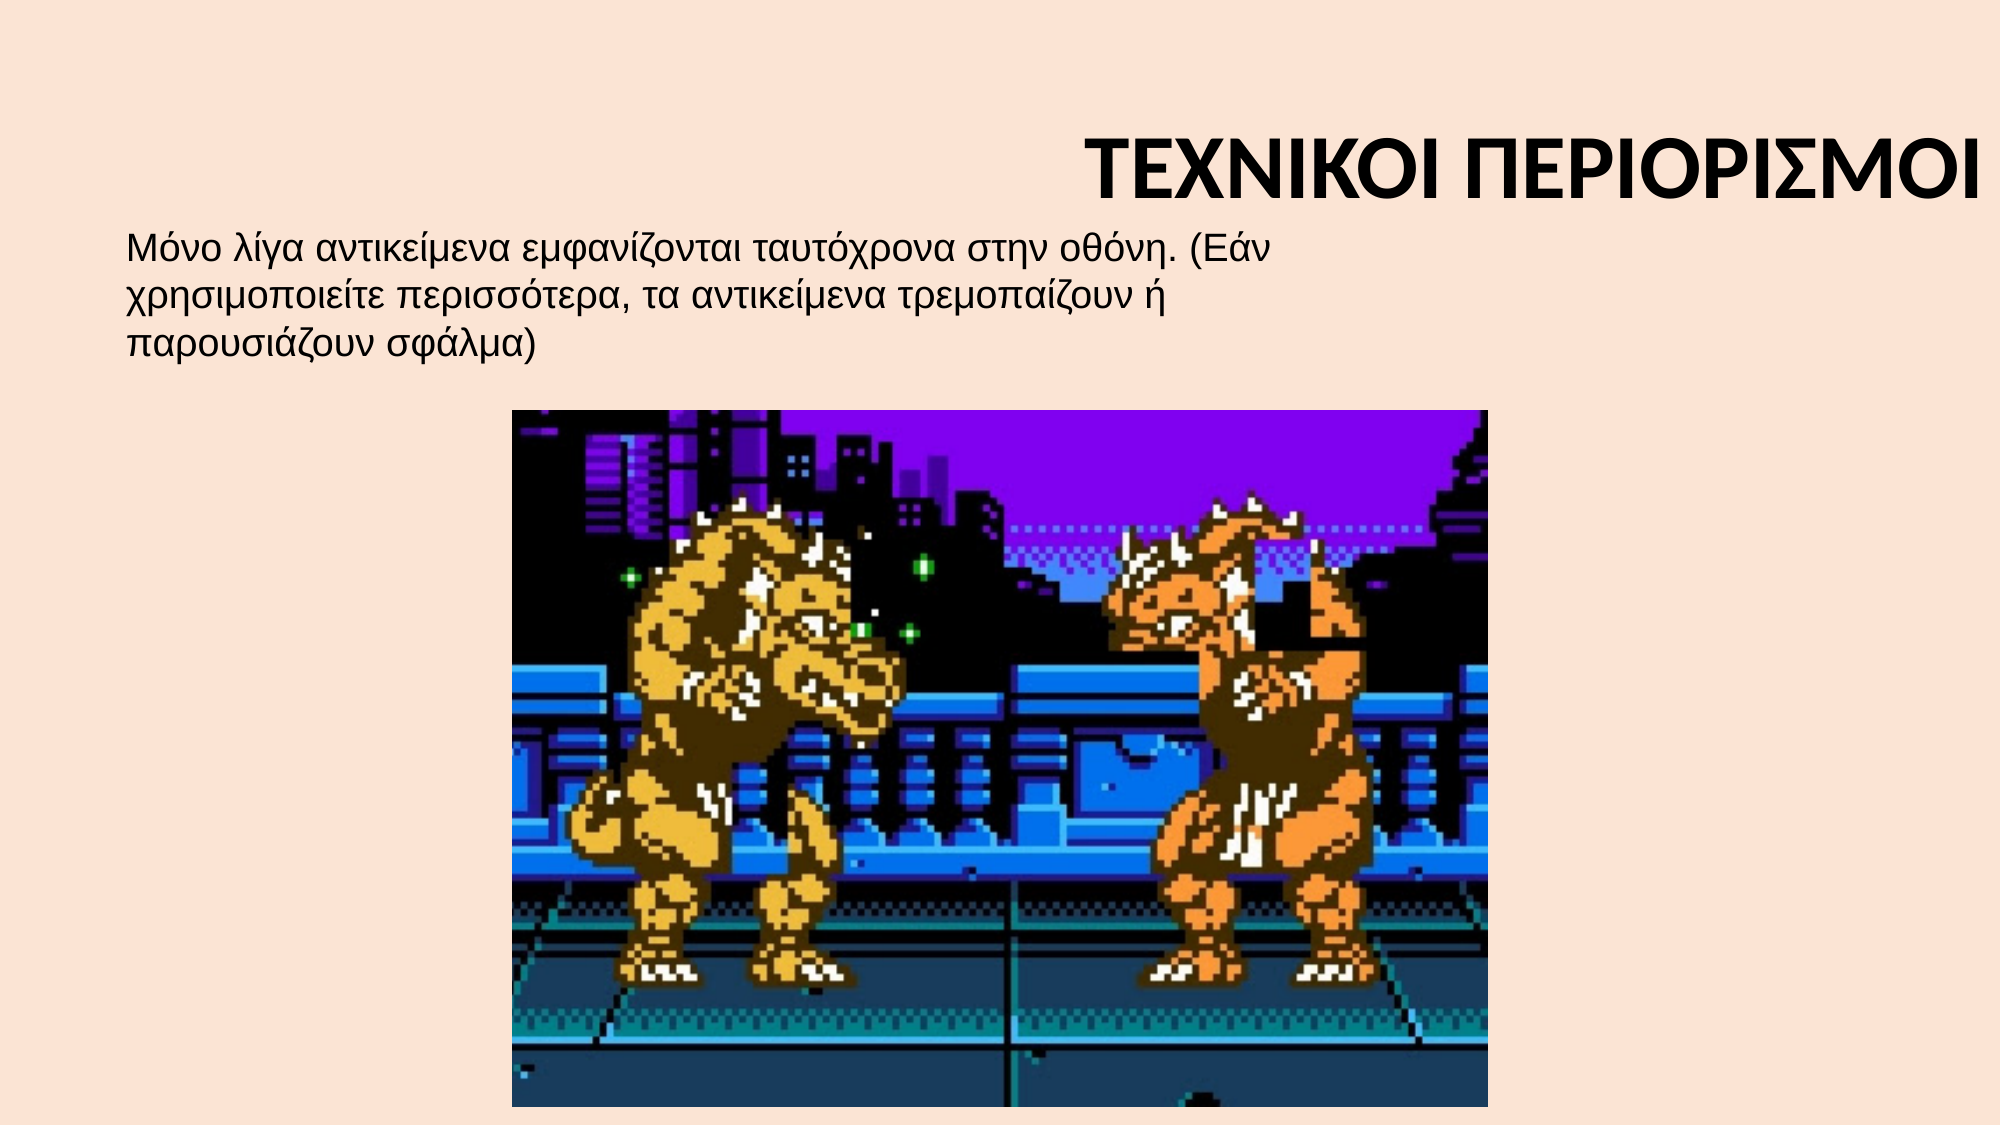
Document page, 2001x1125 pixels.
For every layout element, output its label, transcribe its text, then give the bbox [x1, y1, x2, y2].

title ΤΕΧΝΙΚΟΙ ΠΕΡΙΟΡΙΣΜΟΙ [0, 59, 2000, 278]
text_box Μόνο λίγα αντικείμενα εμφανίζονται ταυτόχρονα στην οθόνη. (Εάν χρησιμοποιείτε περισσότερα, τα αντικείμενα τρεμοπαίζουν ή παρουσιάζουν σφάλμα) [110, 214, 1394, 373]
picture [512, 410, 1488, 1107]
